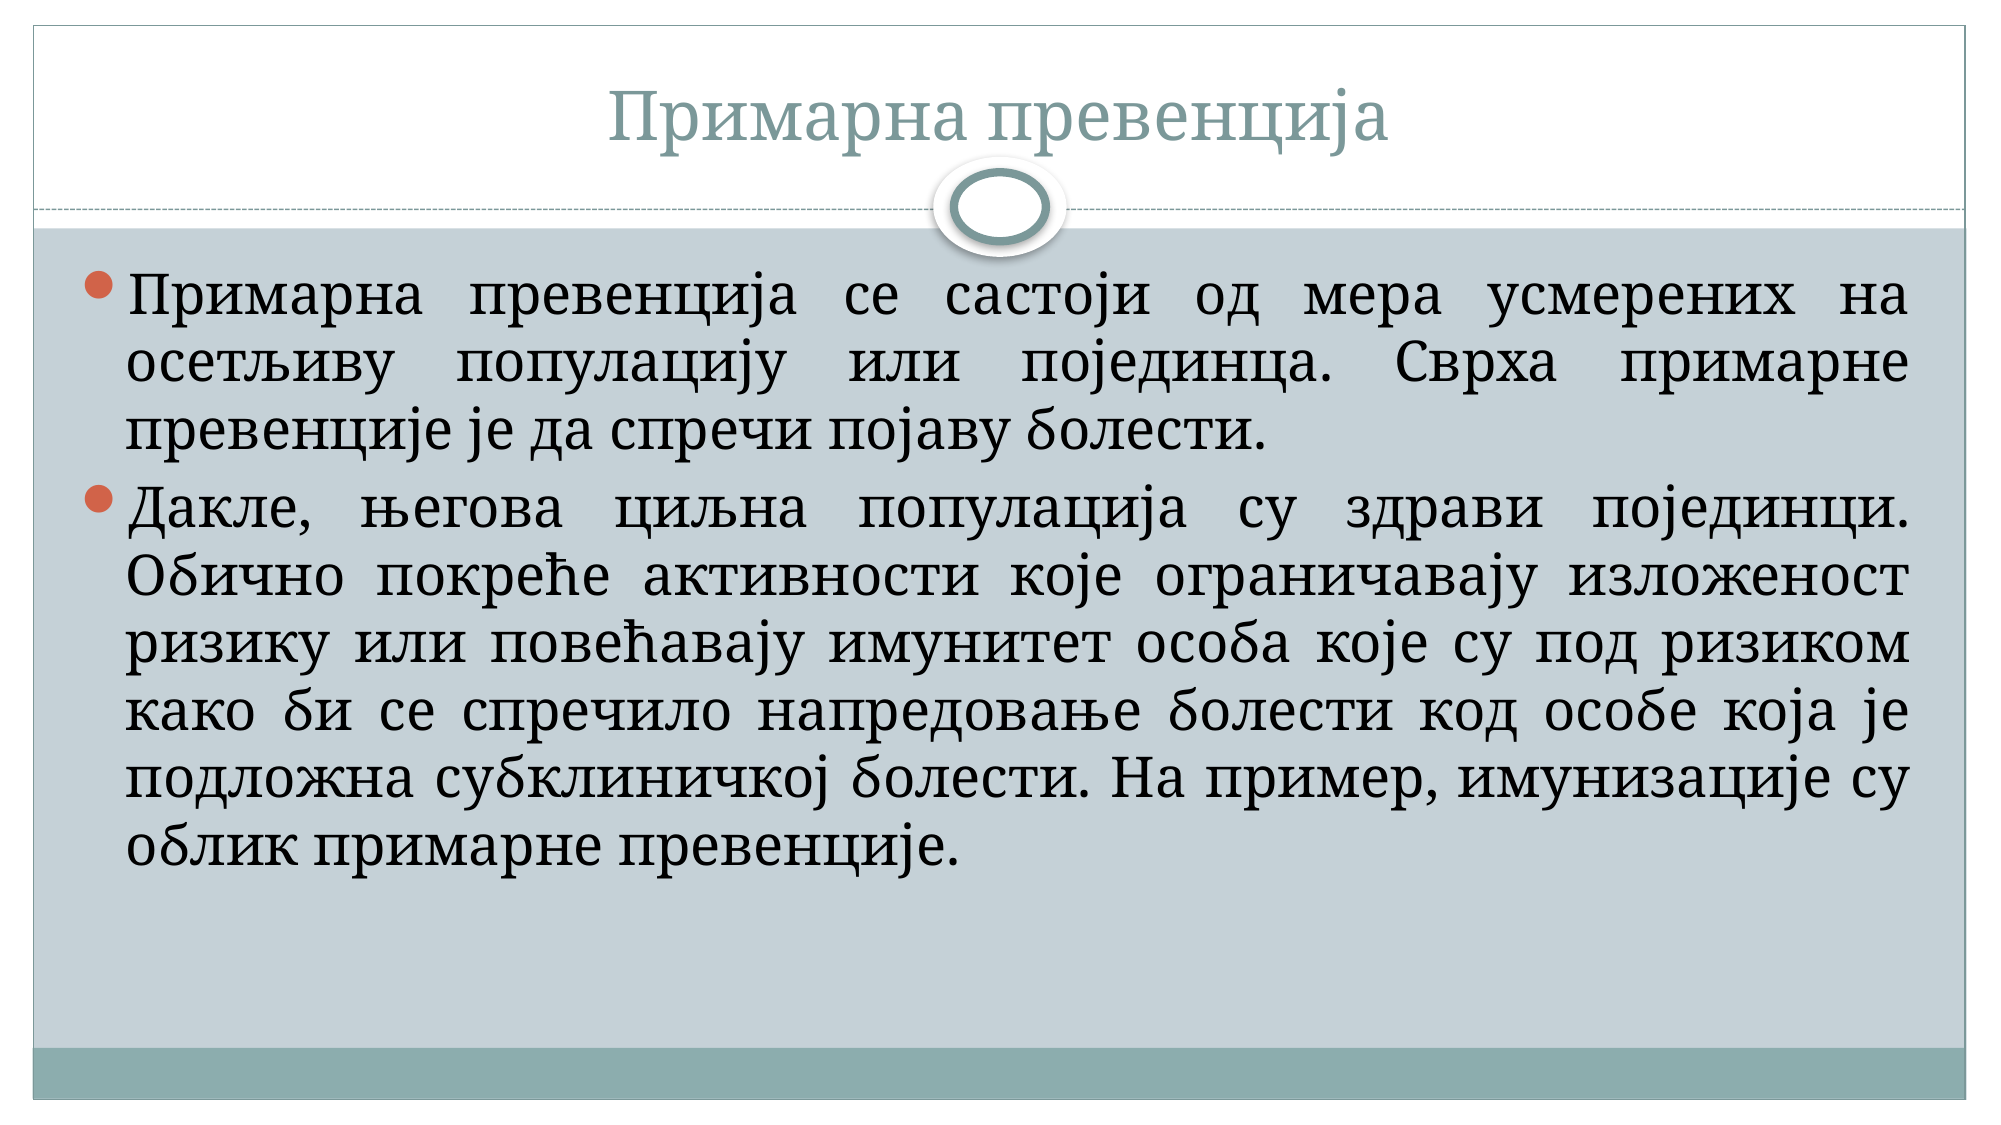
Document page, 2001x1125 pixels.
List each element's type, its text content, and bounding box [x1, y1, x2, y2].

title Примарна превенција [66, 37, 1933, 162]
list Примарна превенција се састоји од мера усмерених на осетљиву популацију или појединца. Сврха примарне превенције је да спречи појаву болести. Дакле, његова циљна популација су здрави појединци. Обично покреће активности које ограничавају изложеност ризику или повећавају имунитет особа које су под ризиком како би се спречило напредовање болести код особе која је подложна субклиничкој болести. На пример, имунизације су облик примарне превенције. [66, 250, 1926, 1001]
